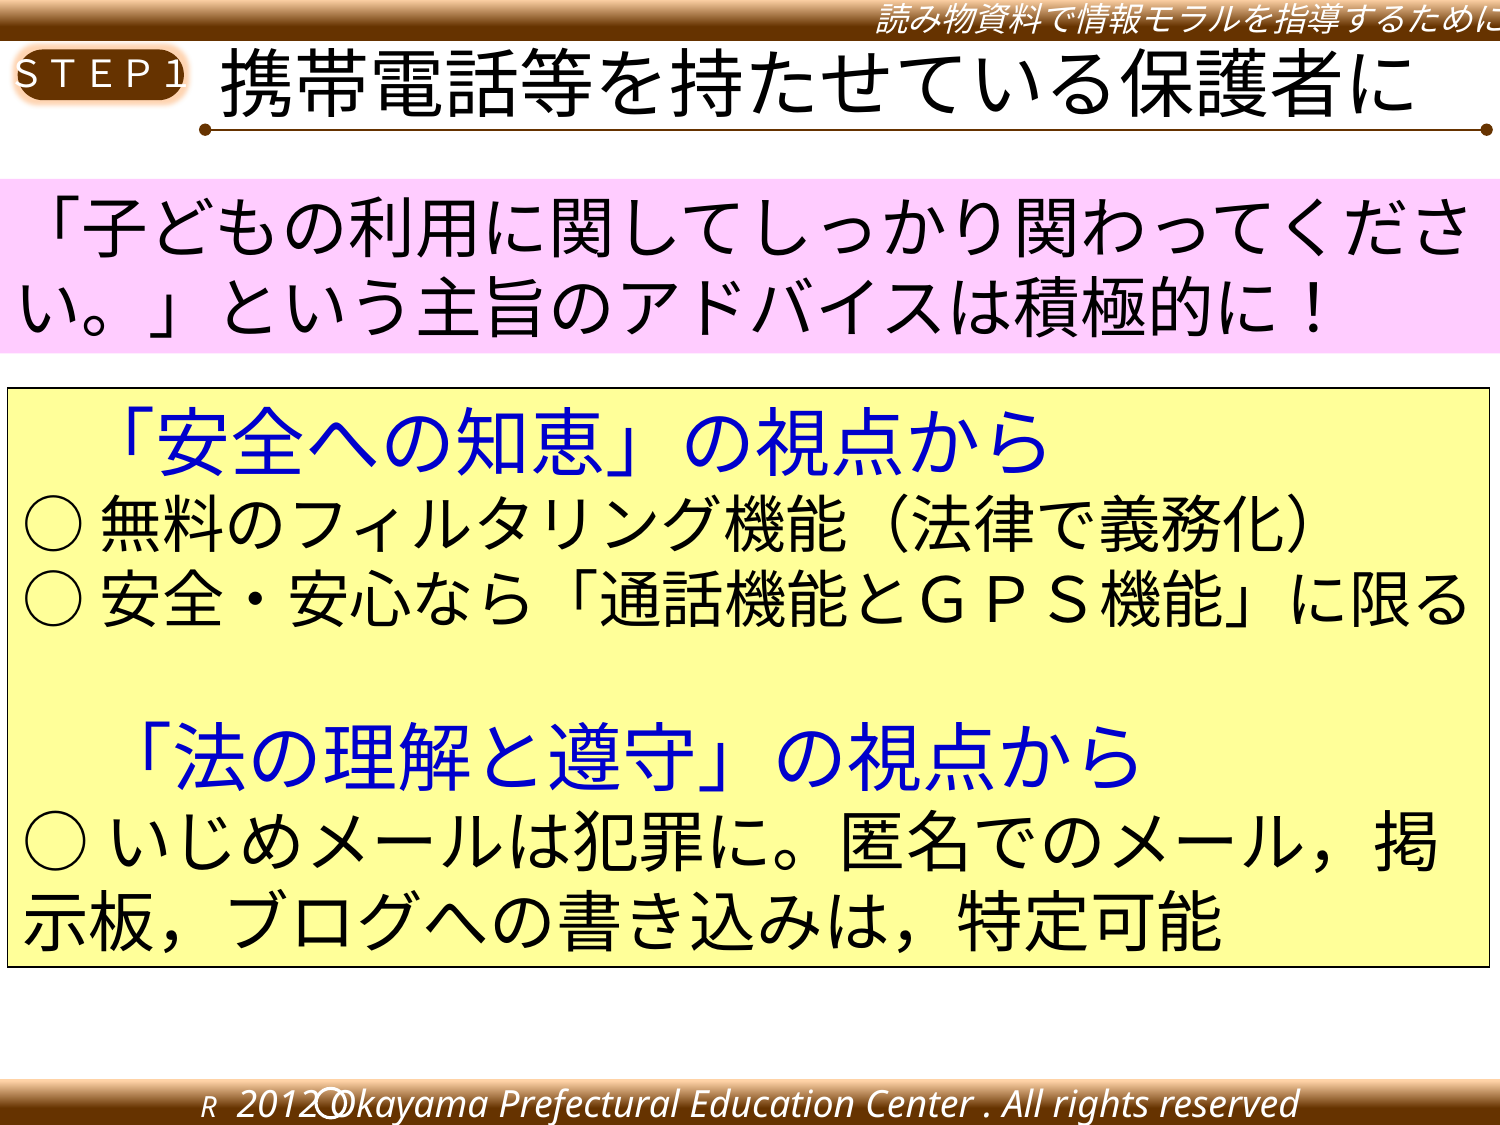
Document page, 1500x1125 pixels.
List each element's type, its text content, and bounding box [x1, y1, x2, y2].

text_box 「安全への知恵」の視点から ○無料のフィルタリング機能（法律で義務化） ○安全・安心なら「通話機能とＧＰＳ機能」に限る 「法の理解と遵守」の視点から ○いじめメールは犯罪に。匿名でのメール，掲示板，ブログへの書き込みは，特定可能 [7, 387, 1490, 968]
text_box 「子どもの利用に関してしっかり関わってください。」という主旨のアドバイスは積極的に！ [0, 178, 1500, 354]
text_box 携帯電話等を持たせている保護者に [205, 29, 1500, 135]
